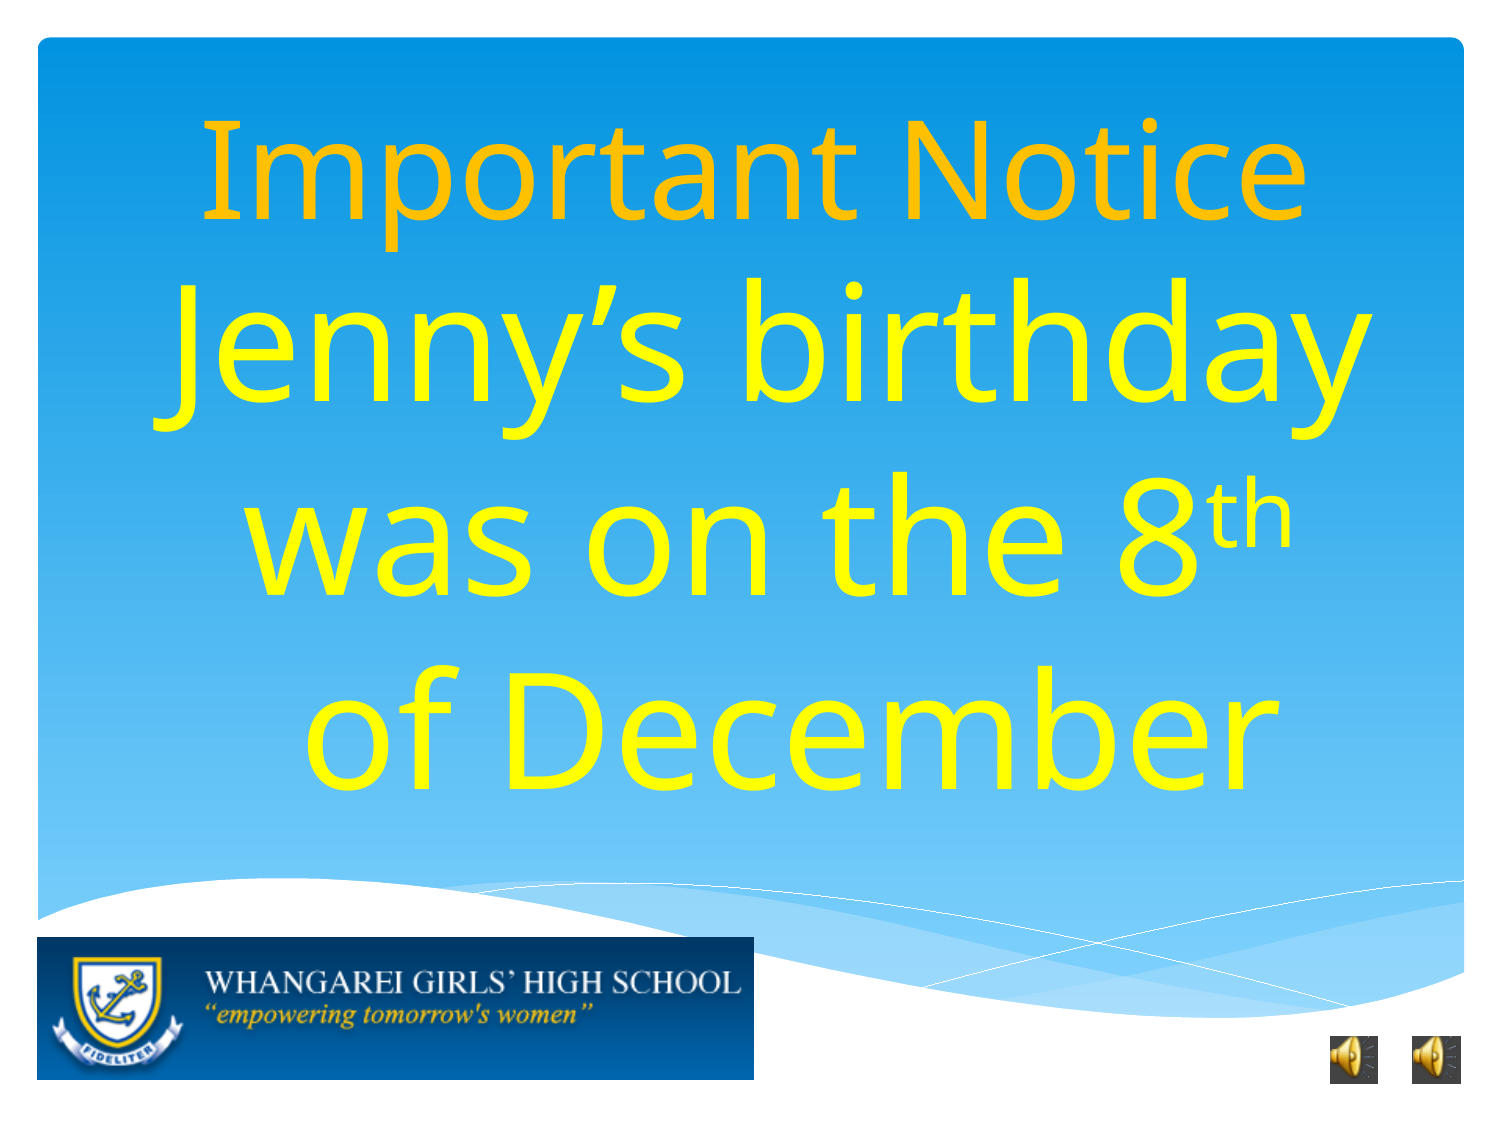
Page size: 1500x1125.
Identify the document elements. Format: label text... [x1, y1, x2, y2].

text_box Important Notice [149, 37, 1362, 255]
picture [37, 937, 754, 1080]
picture [1328, 1034, 1380, 1086]
text_box Jenny’s birthday was on the 8th of December [149, 231, 1391, 963]
picture [1411, 1034, 1462, 1086]
